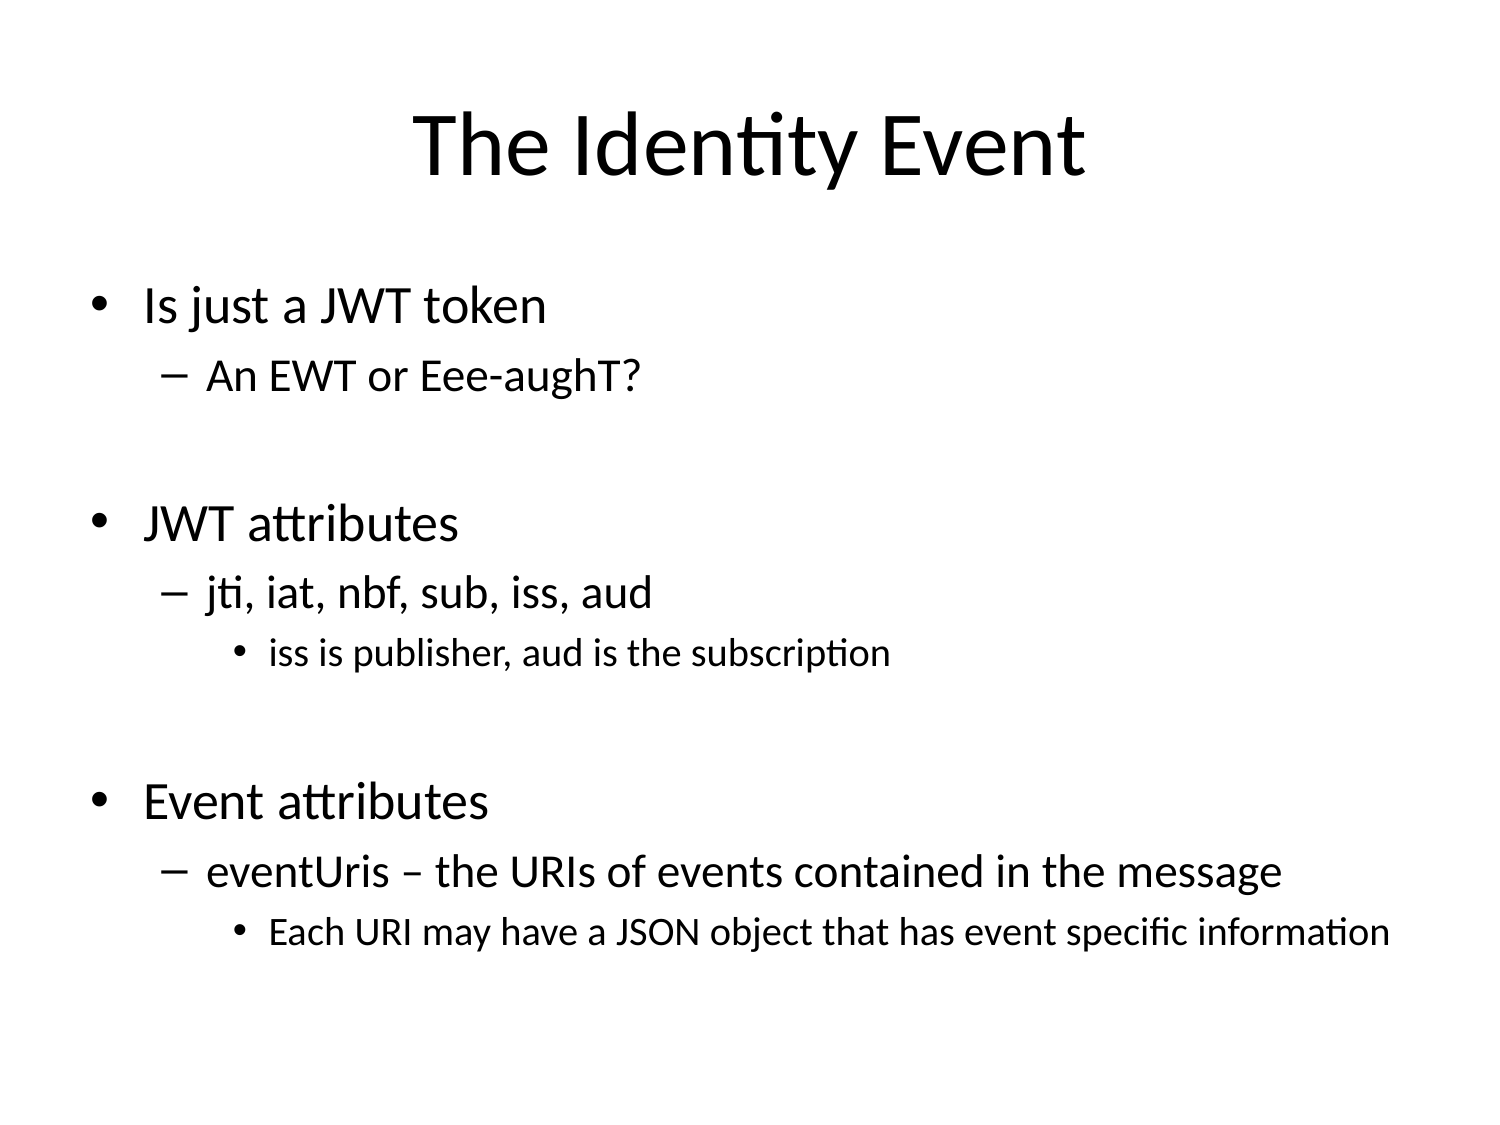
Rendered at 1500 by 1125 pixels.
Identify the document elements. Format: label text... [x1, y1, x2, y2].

list Is just a JWT token An EWT or Eee-aughT? JWT attributes jti, iat, nbf, sub, iss, aud iss is publisher, aud is the subscription Event attributes eventUris – the URIs of events contained in the message Each URI may have a JSON object that has event specific information [75, 262, 1425, 1005]
title The Identity Event [75, 45, 1425, 233]
